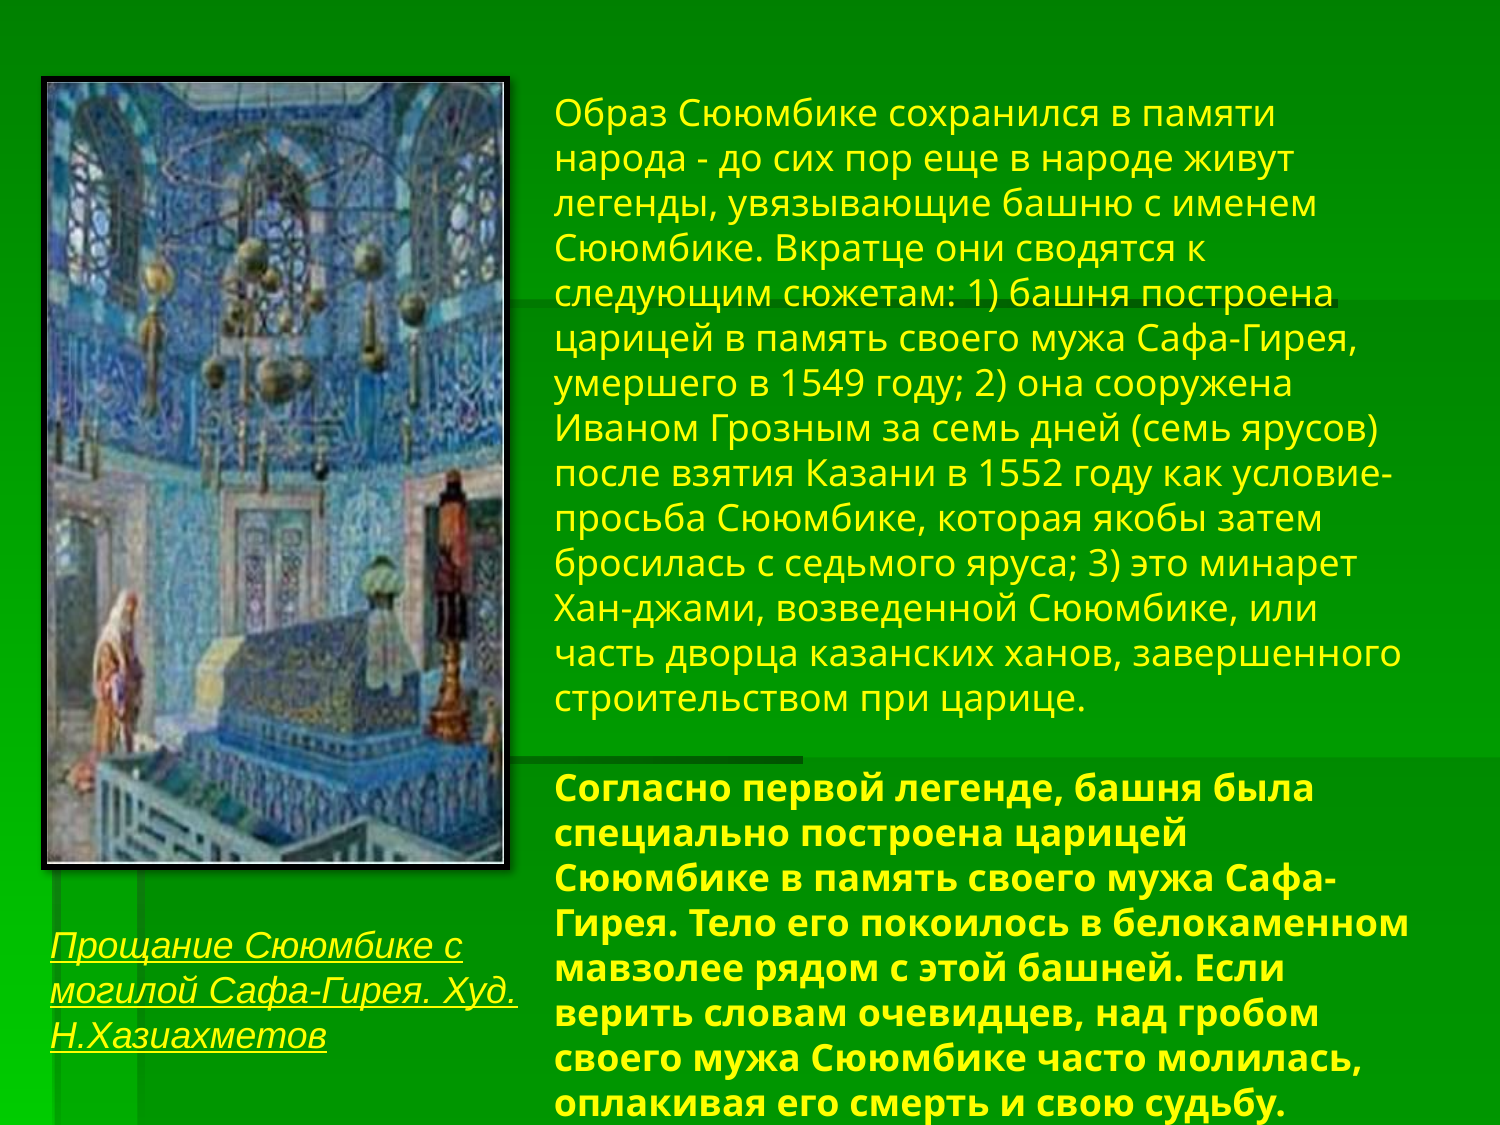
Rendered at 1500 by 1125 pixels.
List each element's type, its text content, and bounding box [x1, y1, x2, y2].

text_box Образ Сююмбике сохранился в памяти народа - до сих пор еще в народе живут легенды, увязывающие башню с именем Сююмбике. Вкратце они сводятся к следующим сюжетам: 1) башня построена царицей в память своего мужа Сафа-Гирея, умершего в 1549 году; 2) она сооружена Иваном Грозным за семь дней (семь ярусов) после взятия Казани в 1552 году как условие-просьба Сююмбике, которая якобы затем бросилась с седьмого яруса; 3) это минарет Хан-джами, возведенной Сююмбике, или часть дворца казанских ханов, завершенного строительством при царице. Согласно первой легенде, башня была специально построена царицей Сююмбике в память своего мужа Сафа-Гирея. Тело его покоилось в белокаменном мавзолее рядом с этой башней. Если верить словам очевидцев, над гробом своего мужа Сююмбике часто молилась, оплакивая его смерть и свою судьбу. [539, 81, 1430, 1125]
picture [46, 81, 504, 864]
text_box Прощание Сююмбике с могилой Сафа-Гирея. Худ. Н.Хазиахметов [35, 913, 563, 1064]
